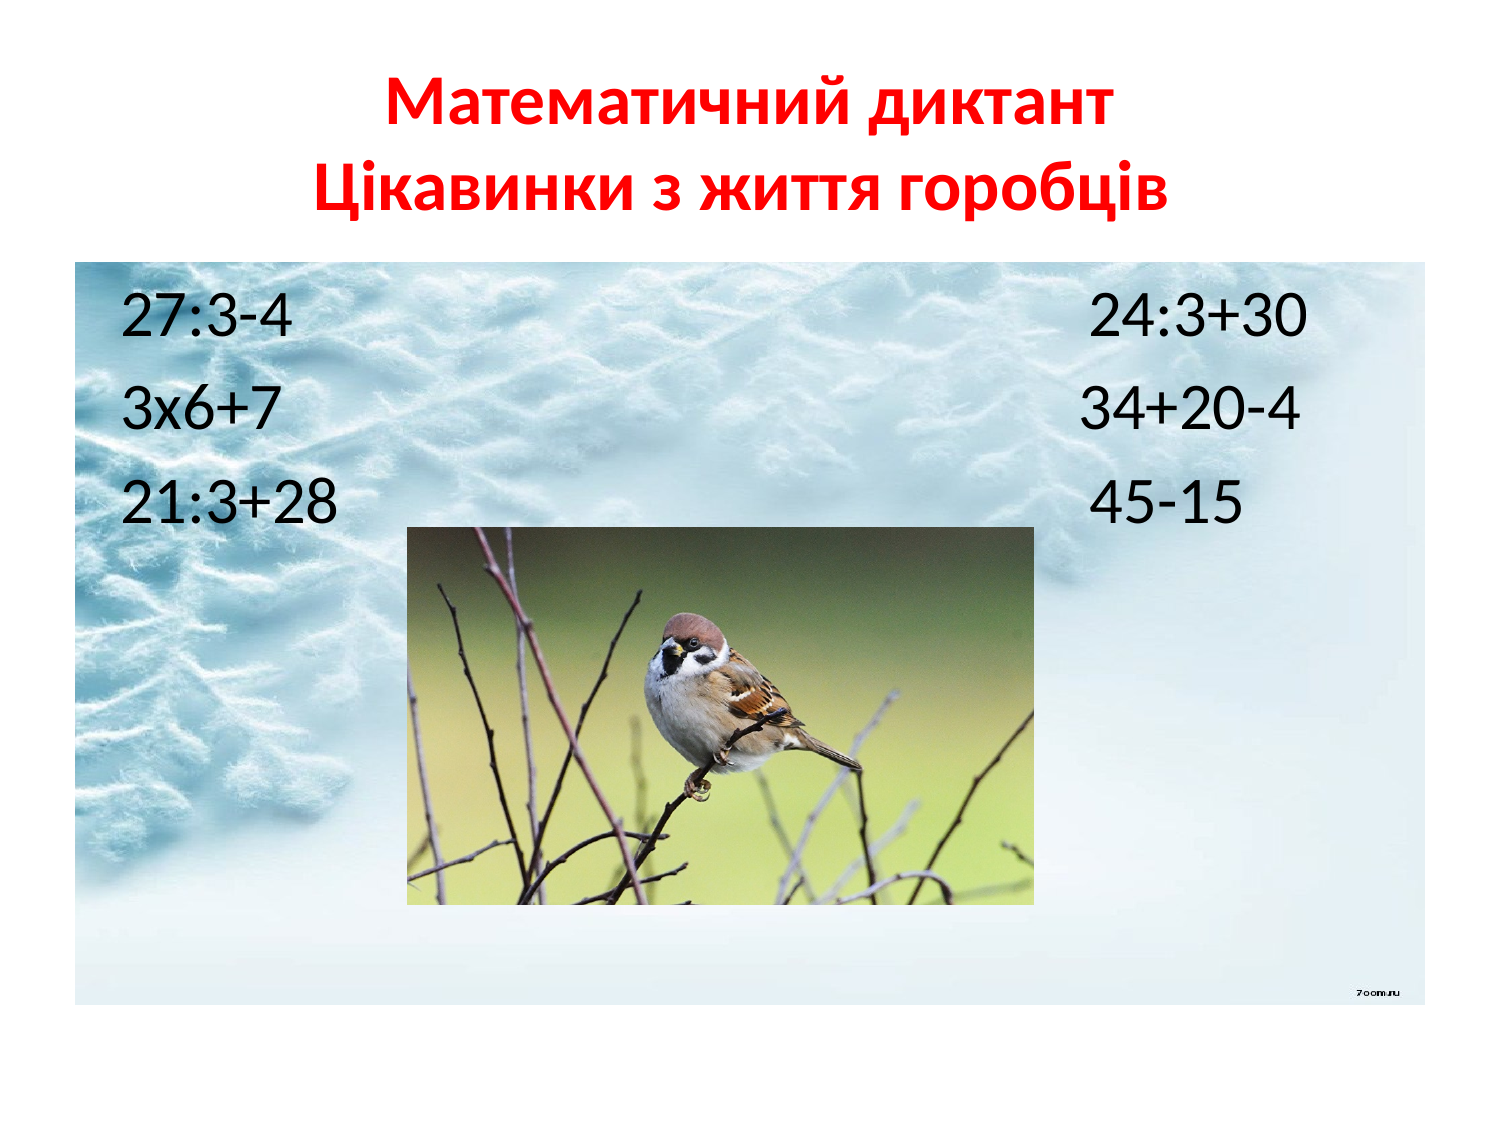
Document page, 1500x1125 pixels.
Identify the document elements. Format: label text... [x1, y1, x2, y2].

list 27:3-4 24:3+30 3х6+7 34+20-4 21:3+28 45-15 [75, 262, 1425, 1005]
picture [407, 526, 1034, 906]
title Математичний диктант Цікавинки з життя горобців [75, 45, 1425, 233]
